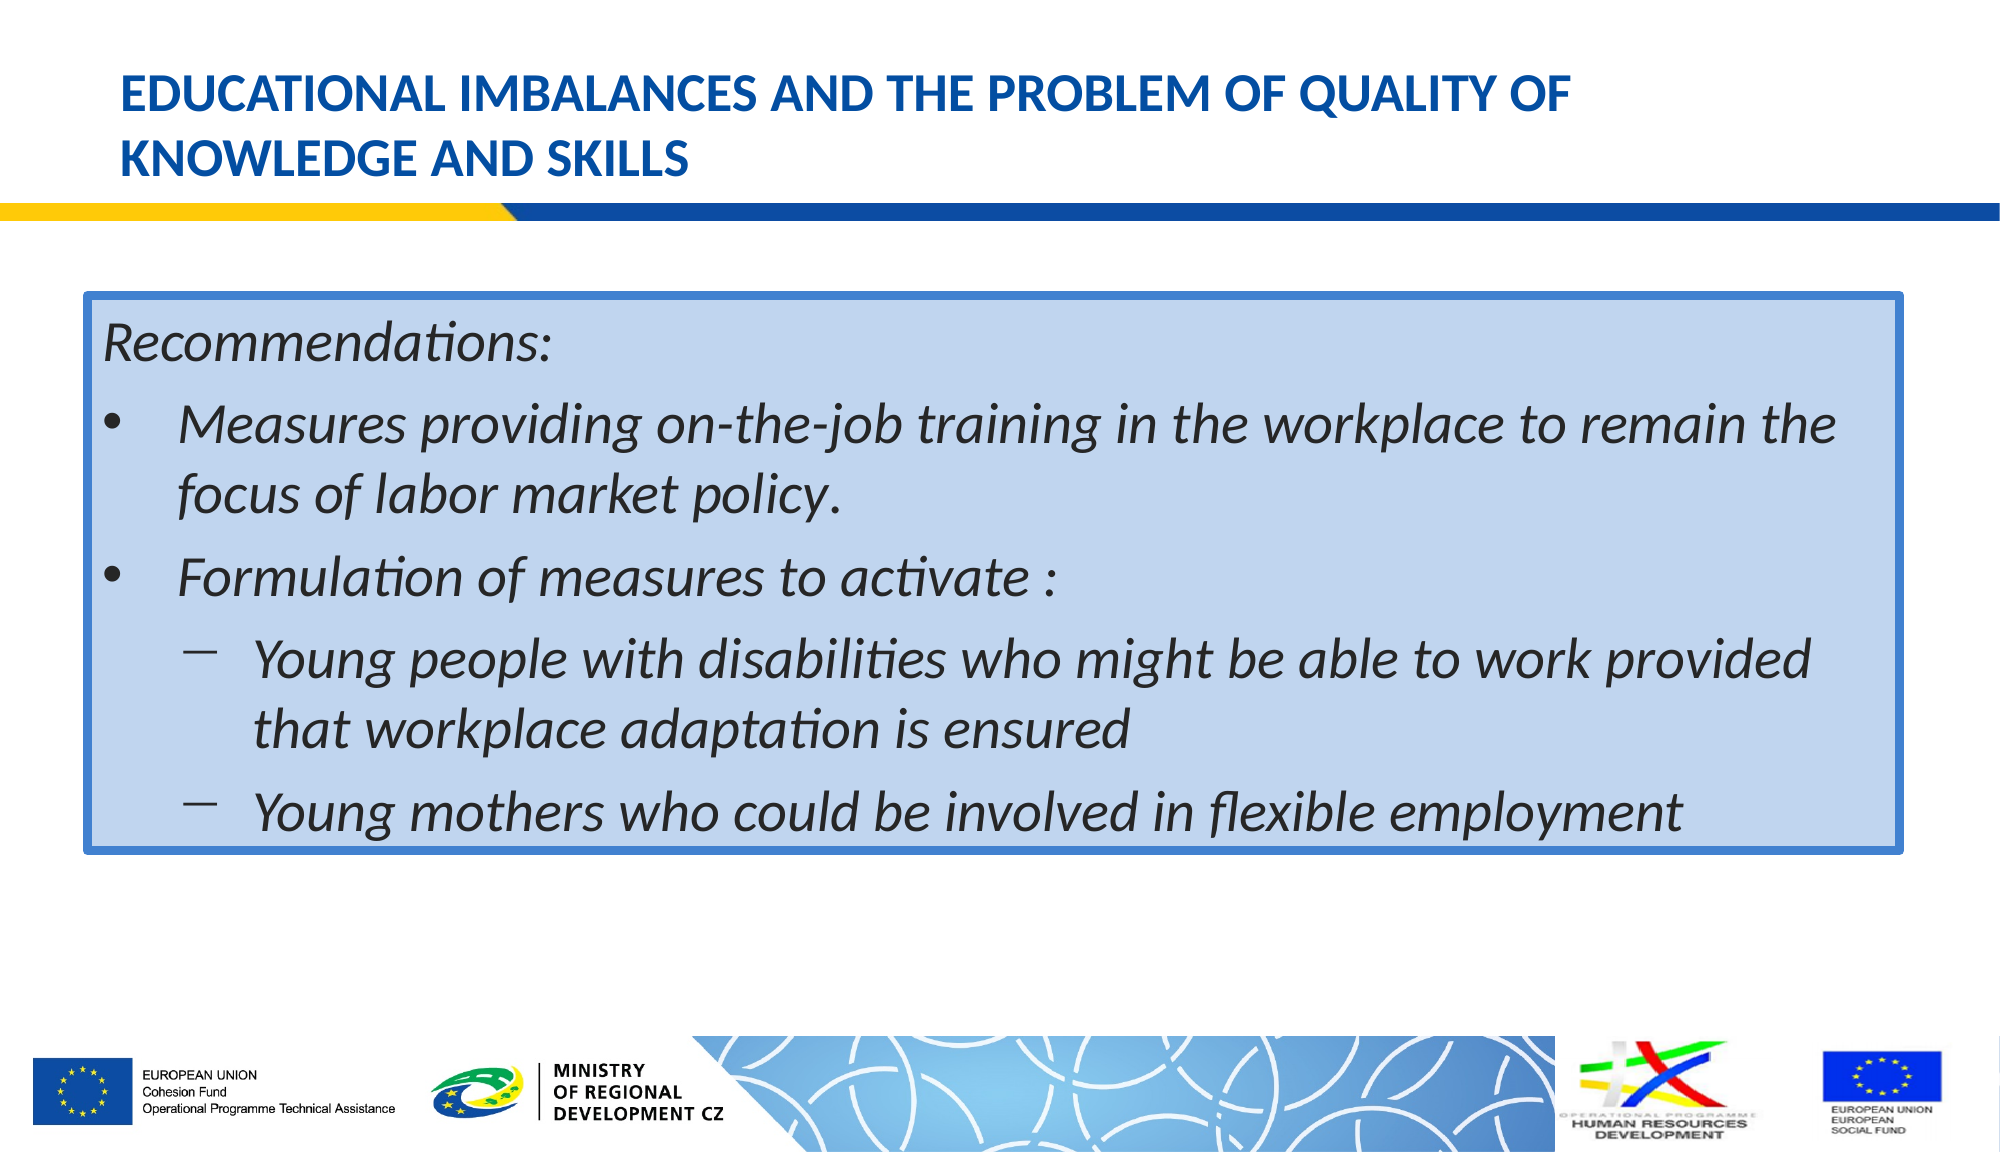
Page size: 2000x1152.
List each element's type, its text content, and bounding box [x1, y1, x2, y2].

picture [0, 1036, 2000, 1152]
picture [0, 203, 2000, 221]
title EDUCATIONAL IMBALANCES AND THE PROBLEM OF QUALITY OF KNOWLEDGE AND SKILLS [99, 46, 1900, 198]
text_box Recommendations: Measures providing on-the-job training in the workplace to remain the focus of labor market policy. Formulation of measures to activate : Young people with disabilities who might be able to work provided that workplace adaptation is ensured Young mothers who could be involved in flexible employment [87, 295, 1900, 851]
